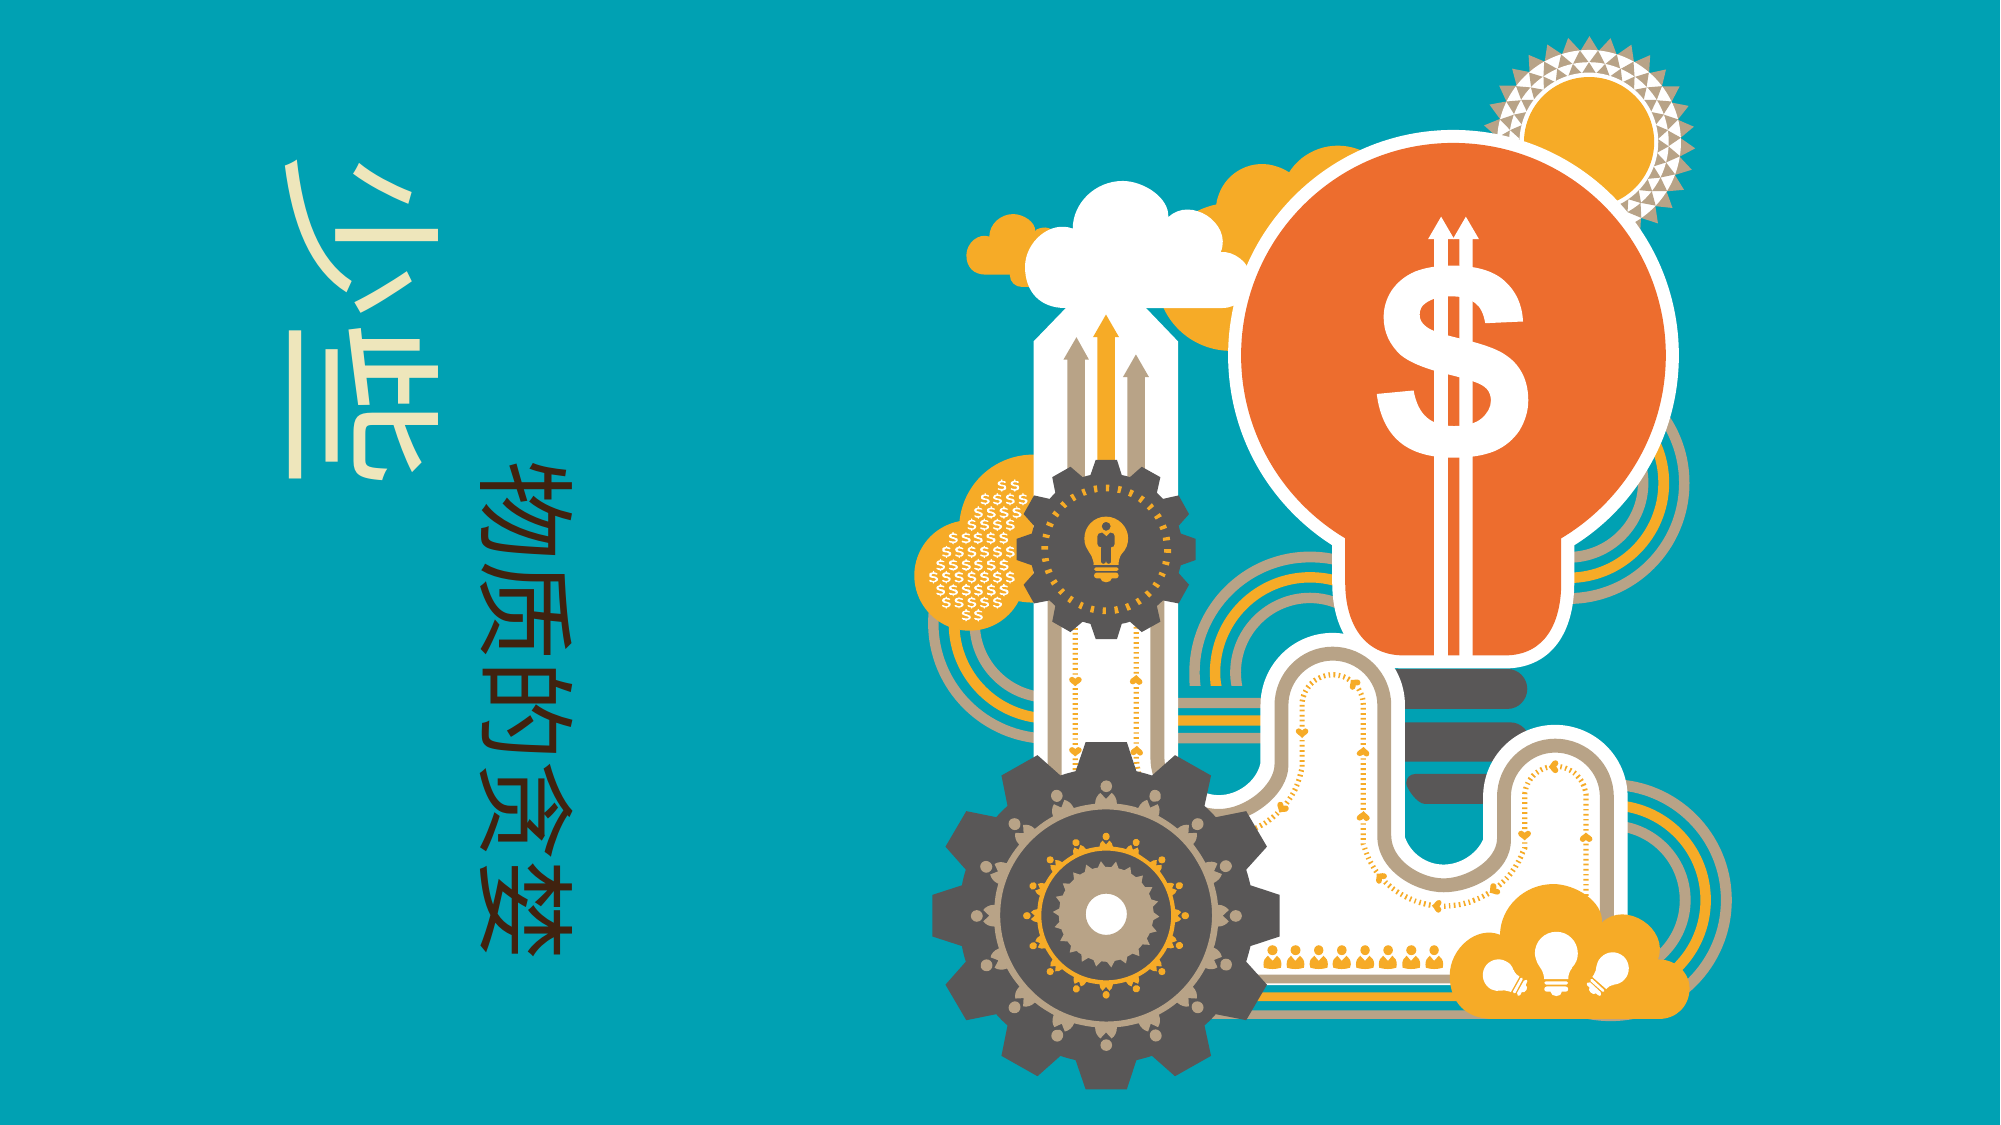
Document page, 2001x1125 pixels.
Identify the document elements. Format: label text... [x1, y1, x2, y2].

text_box [966, 214, 1050, 275]
text_box [1545, 54, 1560, 68]
text_box [1634, 61, 1672, 101]
text_box [1489, 883, 1501, 895]
text_box [1499, 72, 1542, 136]
text_box [1510, 125, 1521, 139]
text_box [1513, 112, 1525, 124]
text_box [1241, 142, 1666, 656]
text_box [1005, 492, 1015, 506]
text_box [932, 742, 1280, 1090]
text_box [983, 792, 1229, 1039]
text_box [1102, 832, 1110, 841]
text_box [1356, 811, 1370, 822]
text_box [1573, 50, 1605, 63]
text_box [1100, 780, 1113, 793]
text_box [1314, 945, 1324, 956]
text_box [1575, 444, 1670, 583]
text_box [929, 570, 939, 584]
text_box [942, 570, 951, 584]
text_box [1062, 622, 1152, 775]
text_box [1258, 822, 1264, 829]
text_box [1360, 945, 1370, 956]
text_box [1652, 112, 1664, 124]
text_box [1582, 62, 1596, 72]
text_box [1005, 545, 1015, 559]
text_box [1473, 341, 1529, 457]
text_box [1628, 801, 1711, 970]
text_box [959, 454, 1033, 603]
text_box [1046, 521, 1054, 528]
text_box [1590, 62, 1620, 75]
text_box [1205, 632, 1628, 915]
text_box [1084, 516, 1129, 565]
text_box [948, 558, 958, 572]
text_box [974, 609, 983, 622]
text_box [980, 959, 993, 972]
text_box [954, 596, 964, 609]
text_box [1158, 856, 1166, 864]
text_box [1164, 549, 1172, 554]
text_box [1009, 248, 1029, 287]
text_box [1482, 959, 1520, 993]
text_box [1524, 77, 1655, 201]
text_box [1158, 571, 1166, 578]
text_box [1023, 912, 1031, 920]
text_box [1624, 76, 1657, 111]
text_box [1030, 840, 1182, 991]
text_box [942, 545, 952, 559]
text_box [1047, 601, 1062, 775]
text_box [999, 558, 1009, 572]
text_box [987, 558, 996, 572]
text_box [1128, 489, 1135, 498]
text_box [1050, 579, 1058, 586]
text_box [1568, 64, 1581, 75]
text_box [1102, 991, 1110, 999]
text_box [1543, 61, 1556, 76]
text_box [1164, 307, 1233, 351]
text_box [1575, 471, 1649, 563]
text_box [1144, 590, 1152, 598]
text_box [1406, 773, 1486, 804]
text_box [1548, 760, 1559, 774]
text_box [1258, 992, 1456, 1002]
text_box [1041, 557, 1050, 563]
text_box [1618, 54, 1633, 68]
text_box [1213, 1015, 1235, 1019]
text_box [1146, 503, 1155, 511]
text_box [967, 545, 977, 559]
text_box [1626, 780, 1732, 992]
text_box [1618, 44, 1634, 61]
text_box [1152, 581, 1161, 589]
text_box [974, 583, 983, 597]
text_box [1093, 485, 1098, 493]
text_box [993, 596, 1003, 609]
text_box [928, 613, 1033, 743]
text_box [980, 518, 989, 531]
text_box [1008, 1001, 1021, 1014]
text_box [948, 627, 1033, 723]
text_box [1669, 120, 1681, 137]
text_box [1534, 931, 1578, 980]
text_box [1521, 87, 1542, 110]
text_box [980, 570, 989, 584]
text_box [948, 531, 958, 545]
text_box [1555, 68, 1567, 80]
text_box [1484, 85, 1516, 133]
text_box [1657, 115, 1668, 129]
text_box [1044, 568, 1053, 575]
text_box [1159, 524, 1168, 531]
text_box [1267, 945, 1278, 956]
text_box [970, 910, 983, 922]
text_box [1332, 955, 1351, 970]
text_box [1132, 838, 1140, 847]
text_box [980, 596, 989, 609]
text_box [1132, 985, 1140, 993]
text_box [980, 860, 993, 873]
text_box [1642, 86, 1681, 206]
text_box [1220, 958, 1232, 971]
text_box [1179, 715, 1260, 726]
text_box [999, 583, 1009, 597]
text_box [1621, 61, 1635, 76]
text_box [1402, 955, 1421, 970]
text_box [1117, 485, 1122, 494]
text_box [1506, 61, 1544, 101]
text_box [1406, 945, 1417, 956]
text_box [1606, 54, 1620, 68]
text_box [1425, 955, 1444, 970]
text_box [1652, 100, 1664, 114]
text_box [993, 492, 1003, 506]
text_box [1093, 567, 1119, 571]
text_box [987, 506, 996, 519]
text_box [1622, 125, 1669, 211]
text_box [1665, 102, 1678, 119]
text_box [1514, 100, 1526, 114]
text_box [1175, 882, 1183, 890]
text_box [1428, 216, 1453, 656]
text_box [1149, 789, 1161, 802]
text_box [1579, 832, 1593, 842]
text_box [1042, 533, 1050, 539]
text_box [1125, 602, 1132, 611]
text_box [1448, 335, 1459, 378]
text_box [1670, 139, 1681, 156]
text_box [1051, 1029, 1064, 1042]
text_box [954, 570, 964, 584]
text_box [1544, 68, 1557, 81]
text_box [1052, 510, 1060, 518]
text_box [1158, 968, 1166, 976]
text_box [1383, 945, 1393, 956]
text_box [1642, 157, 1692, 224]
text_box [999, 506, 1009, 519]
text_box [967, 596, 977, 609]
text_box [1114, 605, 1119, 614]
text_box [1081, 488, 1087, 496]
text_box [997, 479, 1007, 492]
text_box [1628, 200, 1640, 212]
text_box [1247, 661, 1599, 974]
text_box [1122, 354, 1149, 476]
text_box [1611, 68, 1623, 80]
text_box [1059, 501, 1068, 509]
text_box [1662, 175, 1675, 190]
text_box [993, 570, 1003, 584]
text_box 物质的贪婪 [444, 445, 597, 966]
text_box [936, 583, 946, 597]
text_box [1029, 942, 1037, 950]
text_box [1181, 912, 1190, 920]
text_box [1259, 974, 1450, 984]
text_box [1649, 178, 1661, 190]
text_box [1010, 479, 1020, 492]
text_box [1431, 900, 1442, 913]
text_box [1286, 955, 1305, 970]
text_box [1179, 697, 1260, 709]
text_box [961, 583, 971, 597]
text_box [1016, 459, 1196, 640]
text_box [1349, 679, 1361, 690]
text_box [1628, 822, 1691, 959]
text_box [1448, 425, 1459, 458]
text_box [961, 558, 971, 572]
text_box [1209, 572, 1332, 686]
text_box [987, 583, 996, 597]
text_box [1621, 69, 1634, 81]
text_box [1046, 968, 1054, 976]
text_box [1207, 646, 1614, 921]
text_box [1033, 309, 1179, 498]
text_box [1263, 955, 1282, 970]
text_box [1290, 945, 1301, 956]
text_box [1558, 54, 1572, 68]
text_box [1063, 337, 1089, 476]
text_box [961, 531, 971, 545]
text_box [1544, 986, 1569, 997]
text_box [1191, 818, 1204, 831]
text_box [1497, 120, 1509, 134]
text_box [974, 558, 983, 572]
text_box [1337, 945, 1347, 956]
text_box [1668, 157, 1680, 174]
text_box [1519, 72, 1659, 204]
text_box [1590, 979, 1605, 992]
text_box [1069, 493, 1077, 502]
text_box [980, 492, 990, 506]
text_box [1100, 1039, 1113, 1051]
text_box [1509, 130, 1518, 139]
text_box [1189, 551, 1332, 686]
text_box [1130, 745, 1143, 756]
text_box [1629, 204, 1642, 218]
text_box [1448, 265, 1459, 297]
text_box [1599, 50, 1616, 63]
text_box [1150, 601, 1165, 774]
text_box [1636, 72, 1649, 86]
text_box [1229, 910, 1242, 922]
text_box [1581, 49, 1597, 61]
text_box [1228, 129, 1679, 669]
text_box [969, 630, 1033, 702]
text_box [1679, 120, 1696, 156]
text_box [1630, 192, 1667, 222]
text_box [980, 545, 989, 559]
text_box [1012, 506, 1022, 519]
text_box [1356, 747, 1370, 757]
text_box [1429, 945, 1439, 956]
text_box [1277, 801, 1289, 813]
text_box 少些 [240, 139, 473, 492]
text_box [1383, 266, 1434, 371]
text_box [936, 558, 946, 572]
text_box [1092, 314, 1120, 459]
text_box [1635, 76, 1657, 99]
text_box [1592, 952, 1629, 990]
text_box [1154, 513, 1162, 520]
text_box [1586, 982, 1602, 996]
text_box [1517, 979, 1528, 996]
text_box [1500, 102, 1513, 119]
text_box [1137, 495, 1145, 504]
text_box [1052, 861, 1160, 968]
text_box [1640, 191, 1652, 202]
text_box [999, 531, 1009, 545]
text_box [1376, 390, 1434, 457]
text_box [1531, 76, 1543, 89]
text_box [1378, 955, 1397, 970]
text_box [1473, 267, 1524, 324]
text_box [1005, 518, 1015, 531]
text_box [955, 545, 964, 559]
text_box [1078, 601, 1084, 610]
text_box [1175, 942, 1183, 949]
text_box [1046, 856, 1054, 864]
text_box [1129, 674, 1143, 685]
text_box [948, 583, 958, 597]
text_box [1510, 115, 1521, 129]
text_box [1018, 492, 1028, 506]
text_box [967, 518, 977, 531]
text_box [1072, 839, 1080, 847]
text_box [1025, 180, 1251, 309]
text_box [1543, 76, 1553, 89]
text_box [1659, 147, 1669, 162]
text_box [1057, 588, 1066, 596]
text_box [1230, 592, 1334, 686]
text_box [1295, 728, 1309, 739]
text_box [1558, 62, 1588, 75]
text_box [1452, 216, 1479, 656]
text_box [1660, 131, 1669, 145]
text_box [1093, 572, 1119, 583]
text_box [1069, 747, 1082, 757]
text_box [1512, 977, 1523, 994]
text_box [1309, 955, 1328, 970]
text_box [1396, 669, 1528, 709]
text_box [1635, 55, 1689, 119]
text_box [1086, 894, 1126, 934]
text_box [1005, 570, 1015, 584]
text_box [914, 521, 1019, 631]
text_box [1219, 860, 1232, 873]
text_box [961, 609, 971, 622]
text_box [1089, 605, 1095, 613]
text_box [1376, 873, 1387, 884]
text_box [1033, 602, 1047, 762]
text_box [1073, 985, 1080, 993]
text_box [974, 506, 983, 519]
text_box [1069, 676, 1082, 687]
text_box [993, 545, 1003, 559]
text_box [1029, 882, 1037, 890]
text_box [1191, 1001, 1204, 1014]
text_box [973, 531, 983, 545]
text_box [942, 596, 951, 609]
text_box [1512, 36, 1617, 84]
text_box [1165, 601, 1179, 763]
text_box [993, 518, 1003, 531]
text_box [967, 570, 977, 584]
text_box [1597, 64, 1610, 75]
text_box [1051, 789, 1063, 802]
text_box [1636, 219, 1641, 228]
text_box [1518, 830, 1531, 841]
text_box [1008, 818, 1021, 831]
text_box [1248, 1010, 1482, 1019]
text_box [1197, 145, 1360, 264]
text_box [1355, 955, 1375, 970]
text_box [1544, 981, 1569, 985]
text_box [1562, 50, 1579, 63]
text_box [1521, 88, 1533, 99]
text_box [1162, 560, 1170, 566]
text_box [1179, 732, 1260, 744]
text_box [1105, 484, 1110, 492]
text_box [1067, 595, 1074, 604]
text_box [1655, 163, 1666, 177]
text_box [1449, 884, 1690, 1019]
text_box [1162, 536, 1171, 541]
text_box [1135, 597, 1142, 606]
text_box [1573, 418, 1690, 604]
text_box [1149, 1029, 1162, 1042]
text_box [986, 531, 996, 545]
text_box [1405, 722, 1526, 762]
